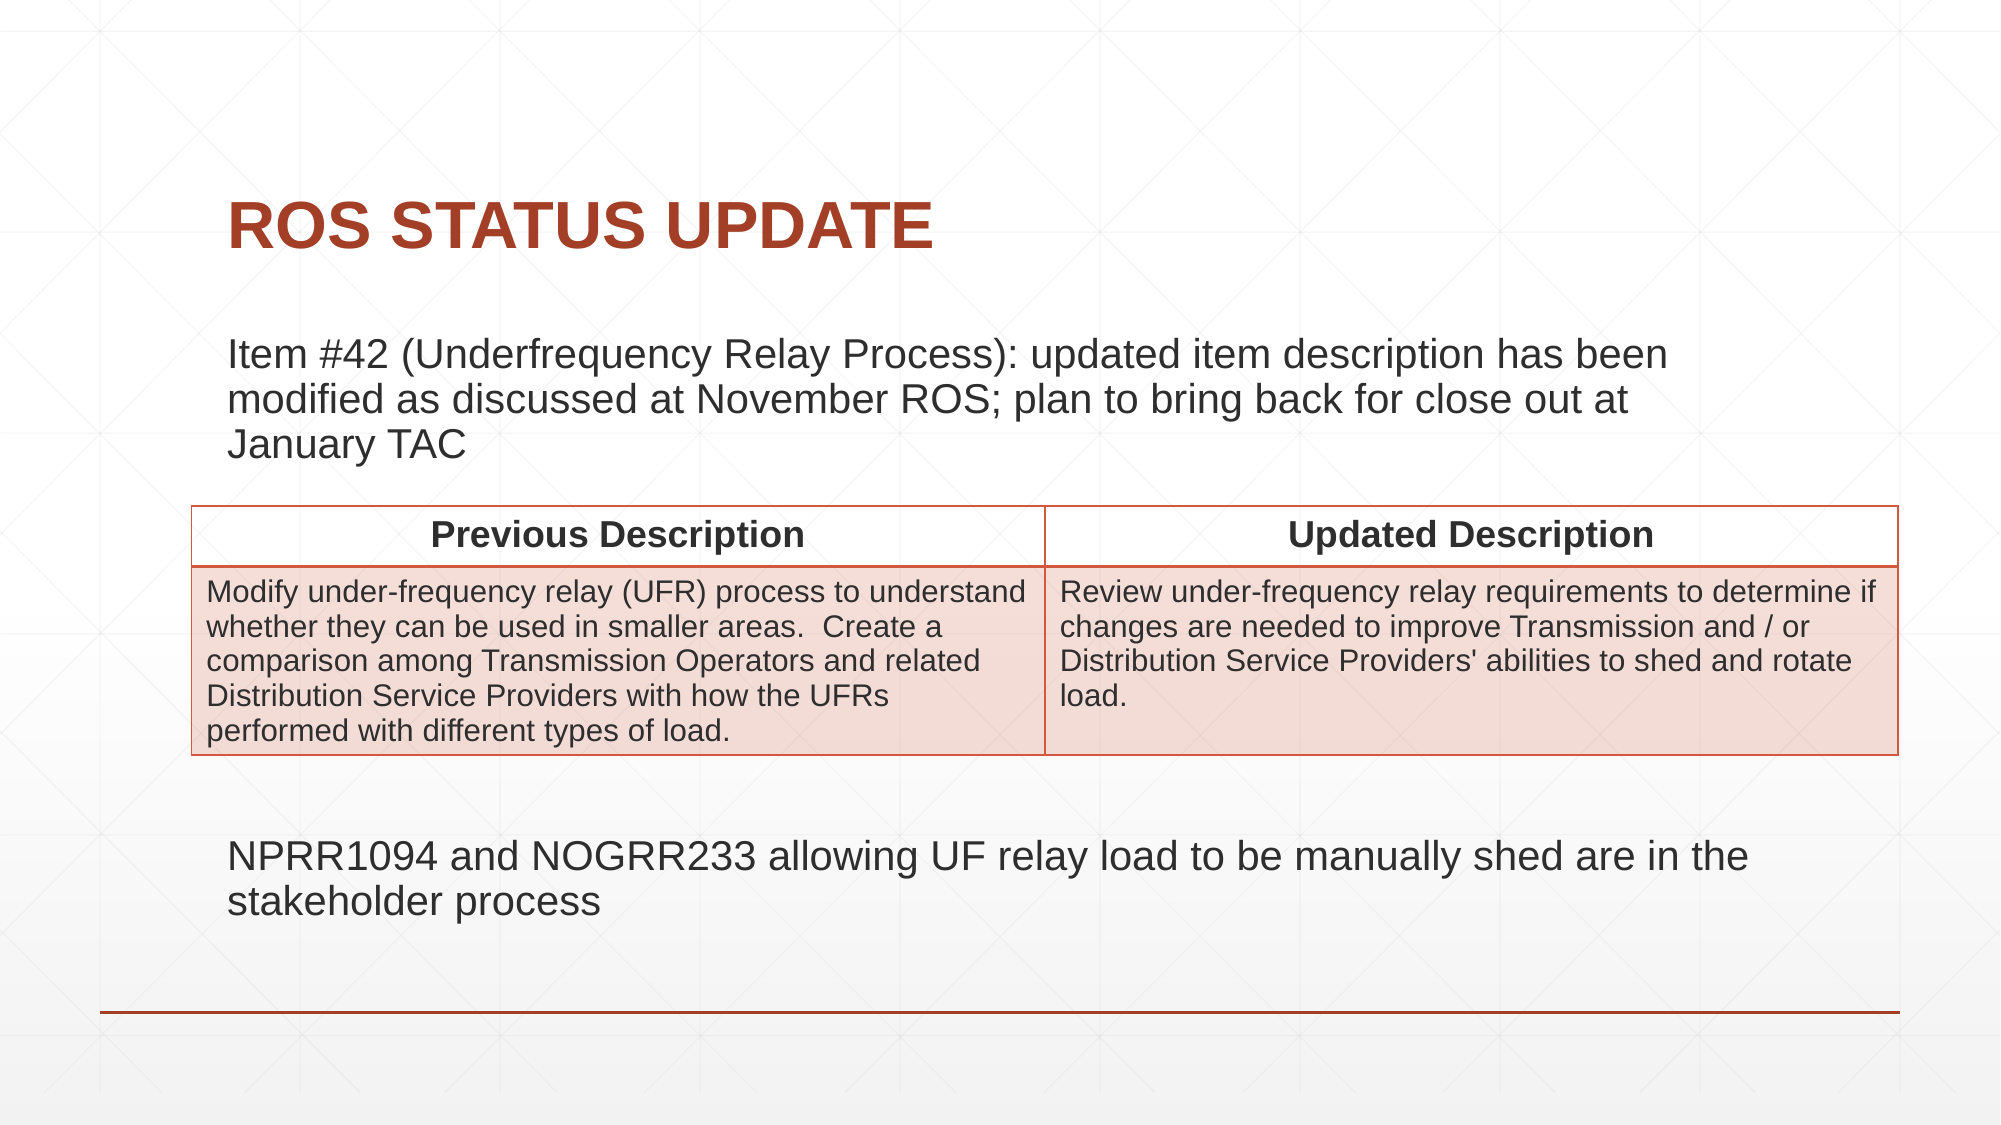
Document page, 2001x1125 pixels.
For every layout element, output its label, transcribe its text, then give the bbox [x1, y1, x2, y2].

table_header Previous Description [192, 507, 1044, 565]
text_box Item #42 (Underfrequency Relay Process): updated item description has been modified as discussed at November ROS; plan to bring back for close out at January TAC NPRR1094 and NOGRR233 allowing UF relay load to be manually shed are in the stakeholder process [212, 756, 1788, 950]
title ROS STATUS UPDATE [212, 82, 1788, 271]
text_box Item #42 (Underfrequency Relay Process): updated item description has been modified as discussed at November ROS; plan to bring back for close out at January TAC NPRR1094 and NOGRR233 allowing UF relay load to be manually shed are in the stakeholder process [212, 324, 1788, 505]
table_header Updated Description [1046, 507, 1897, 565]
table_cell Modify under-frequency relay (UFR) process to understand whether they can be used in smaller areas. Create a comparison among Transmission Operators and related Distribution Service Providers with how the UFRs performed with different types of load. [192, 568, 1044, 754]
table_cell Review under-frequency relay requirements to determine if changes are needed to improve Transmission and / or Distribution Service Providers' abilities to shed and rotate load. [1046, 568, 1897, 754]
